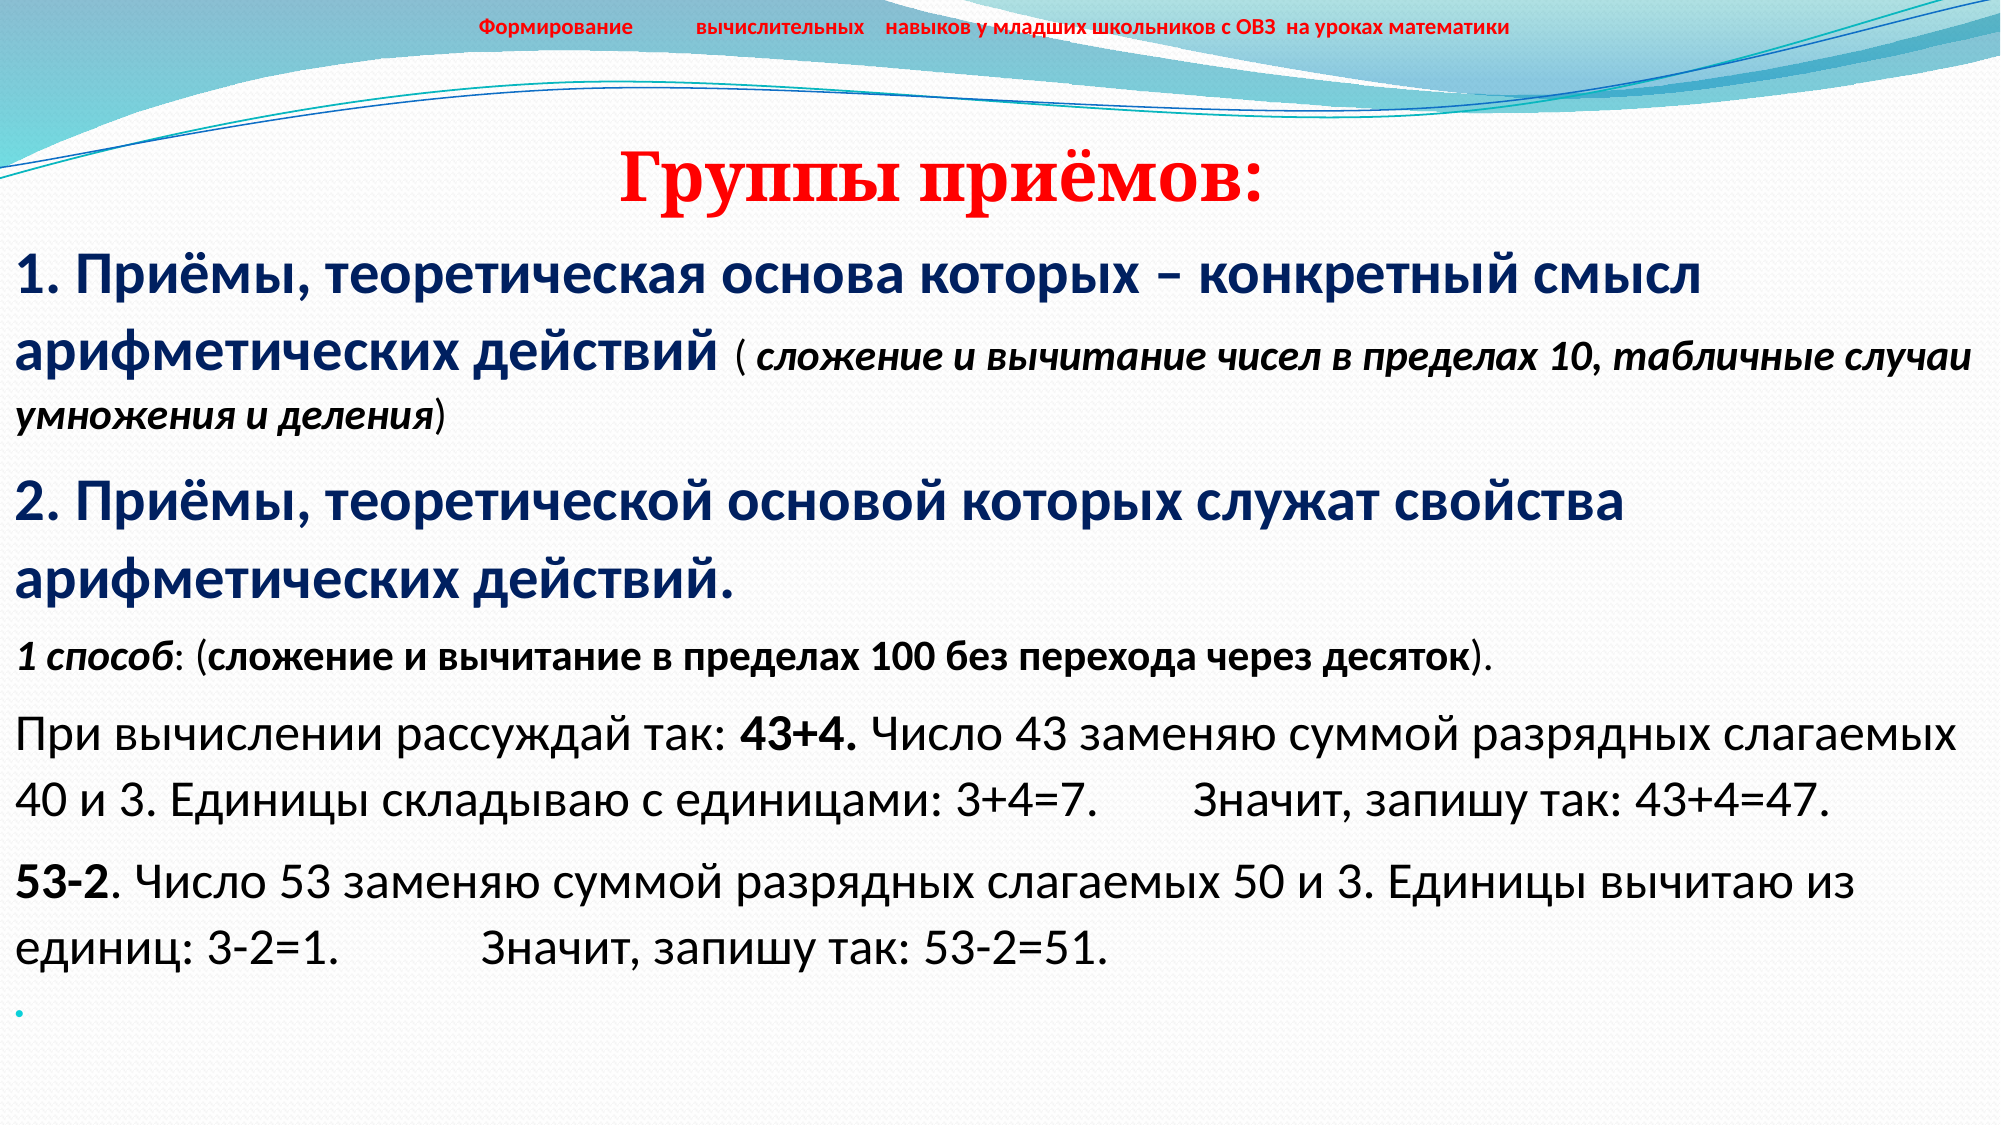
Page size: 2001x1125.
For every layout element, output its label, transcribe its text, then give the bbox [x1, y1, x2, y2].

title Формирование вычислительных навыков у младших школьников с ОВЗ на уроках математики [137, 0, 1863, 39]
list Группы приёмов: 1. Приёмы, теоретическая основа которых – конкретный смысл арифметических действий ( сложение и вычитание чисел в пределах 10, табличные случаи умножения и деления) 2. Приёмы, теоретической основой которых служат свойства арифметических действий. 1 способ: (сложение и вычитание в пределах 100 без перехода через десяток). При вычислении рассуждай так: 43+4. Число 43 заменяю суммой разрядных слагаемых 40 и 3. Единицы складываю с единицами: 3+4=7. Значит, запишу так: 43+4=47. 53-2. Число 53 заменяю суммой разрядных слагаемых 50 и 3. Единицы вычитаю из единиц: 3-2=1. Значит, запишу так: 53-2=51. [0, 118, 2000, 1065]
